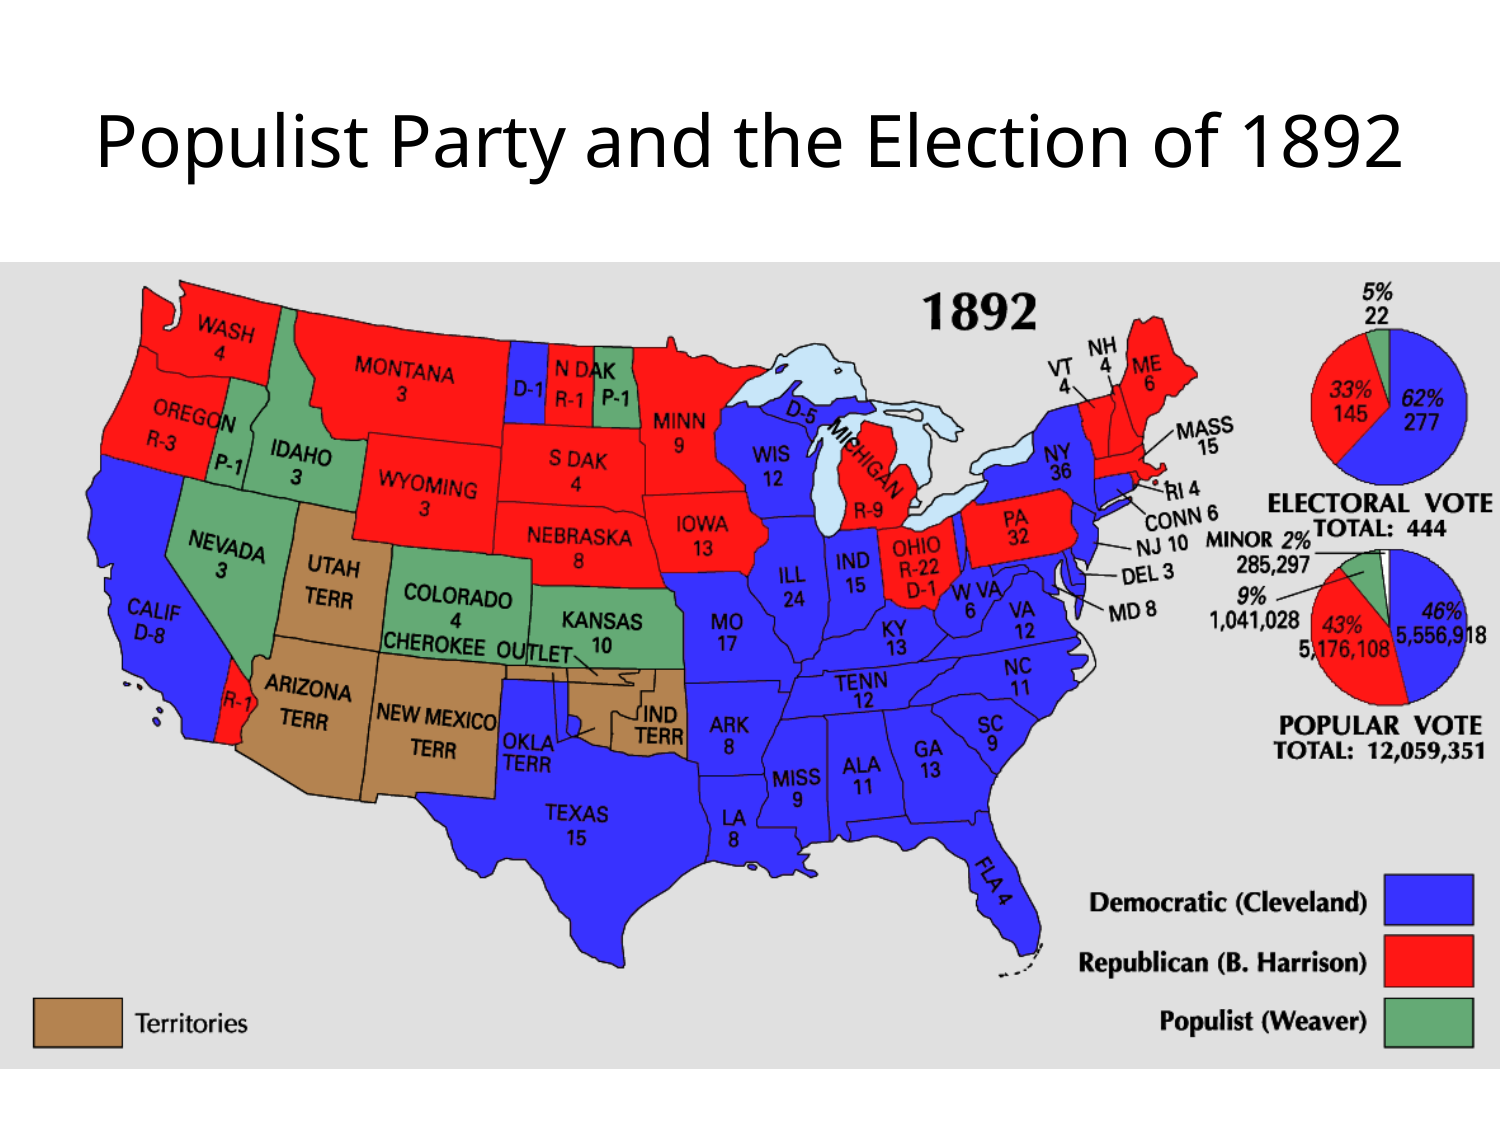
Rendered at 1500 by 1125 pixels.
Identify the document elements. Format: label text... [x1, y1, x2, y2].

title Populist Party and the Election of 1892 [75, 45, 1425, 233]
picture [0, 262, 1500, 1069]
